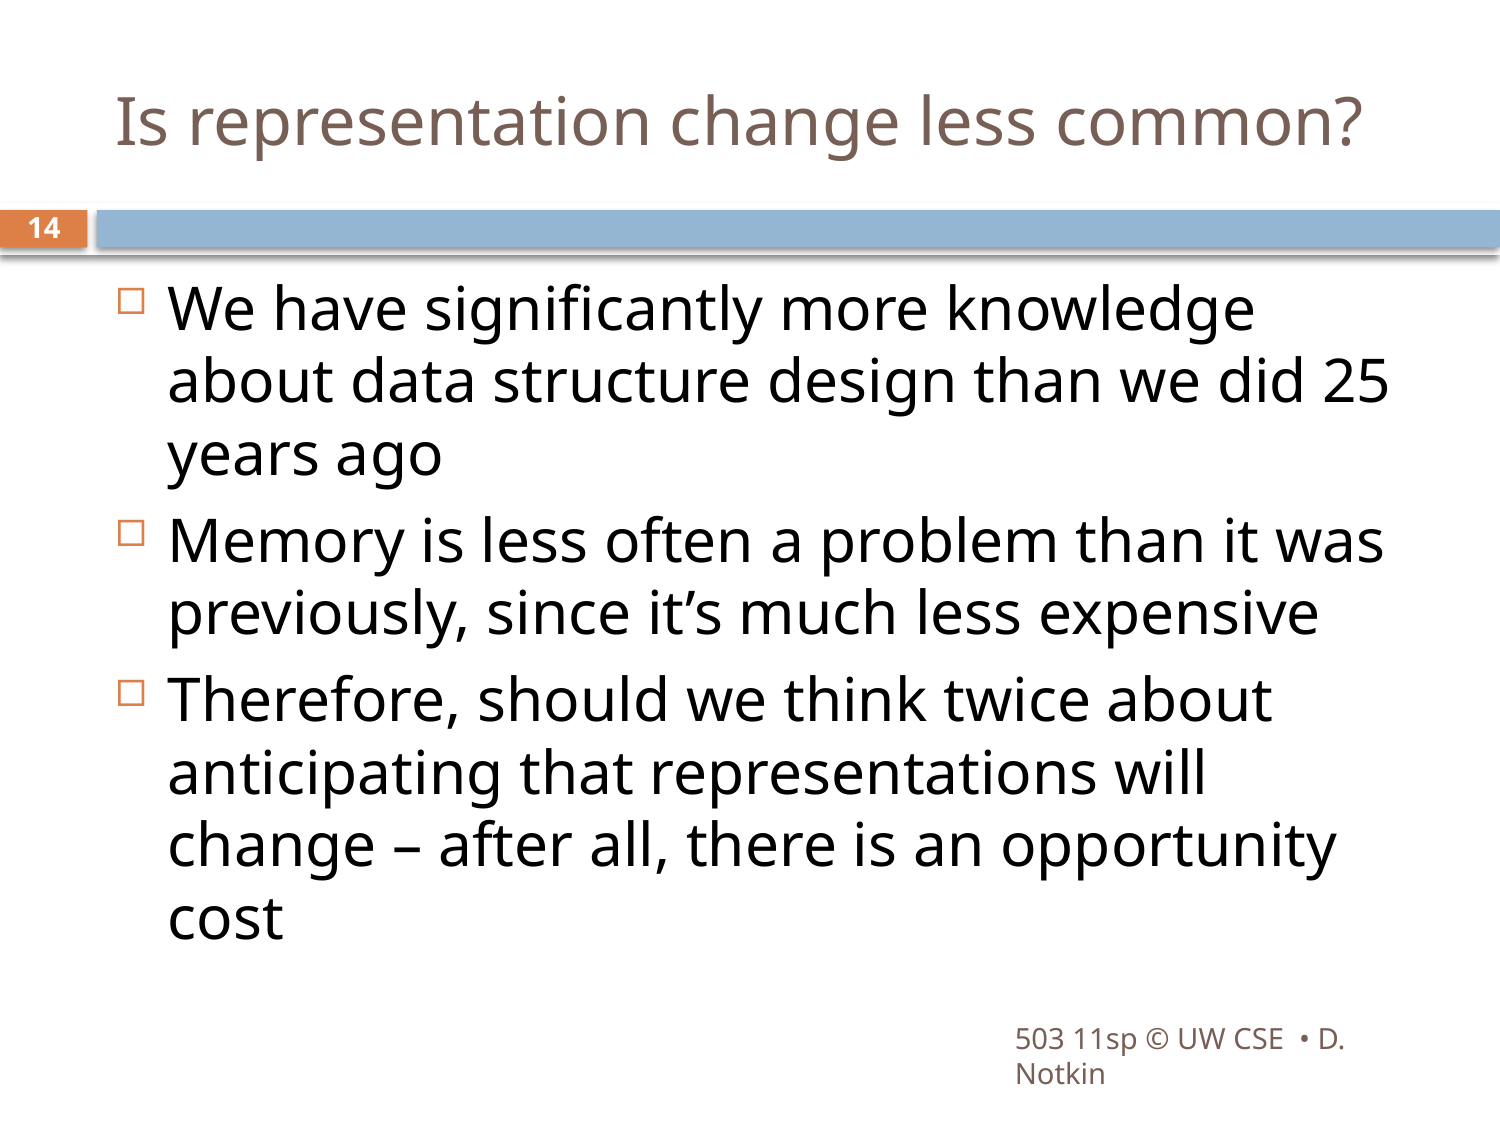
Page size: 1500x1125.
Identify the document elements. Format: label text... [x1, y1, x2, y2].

slide_number 503 11sp © UW CSE • D. Notkin [999, 1025, 1438, 1085]
list We have significantly more knowledge about data structure design than we did 25 years ago Memory is less often a problem than it was previously, since it’s much less expensive Therefore, should we think twice about anticipating that representations will change – after all, there is an opportunity cost [100, 262, 1438, 1005]
title Is representation change less common? [100, 37, 1438, 200]
slide_number 14 [0, 208, 88, 249]
